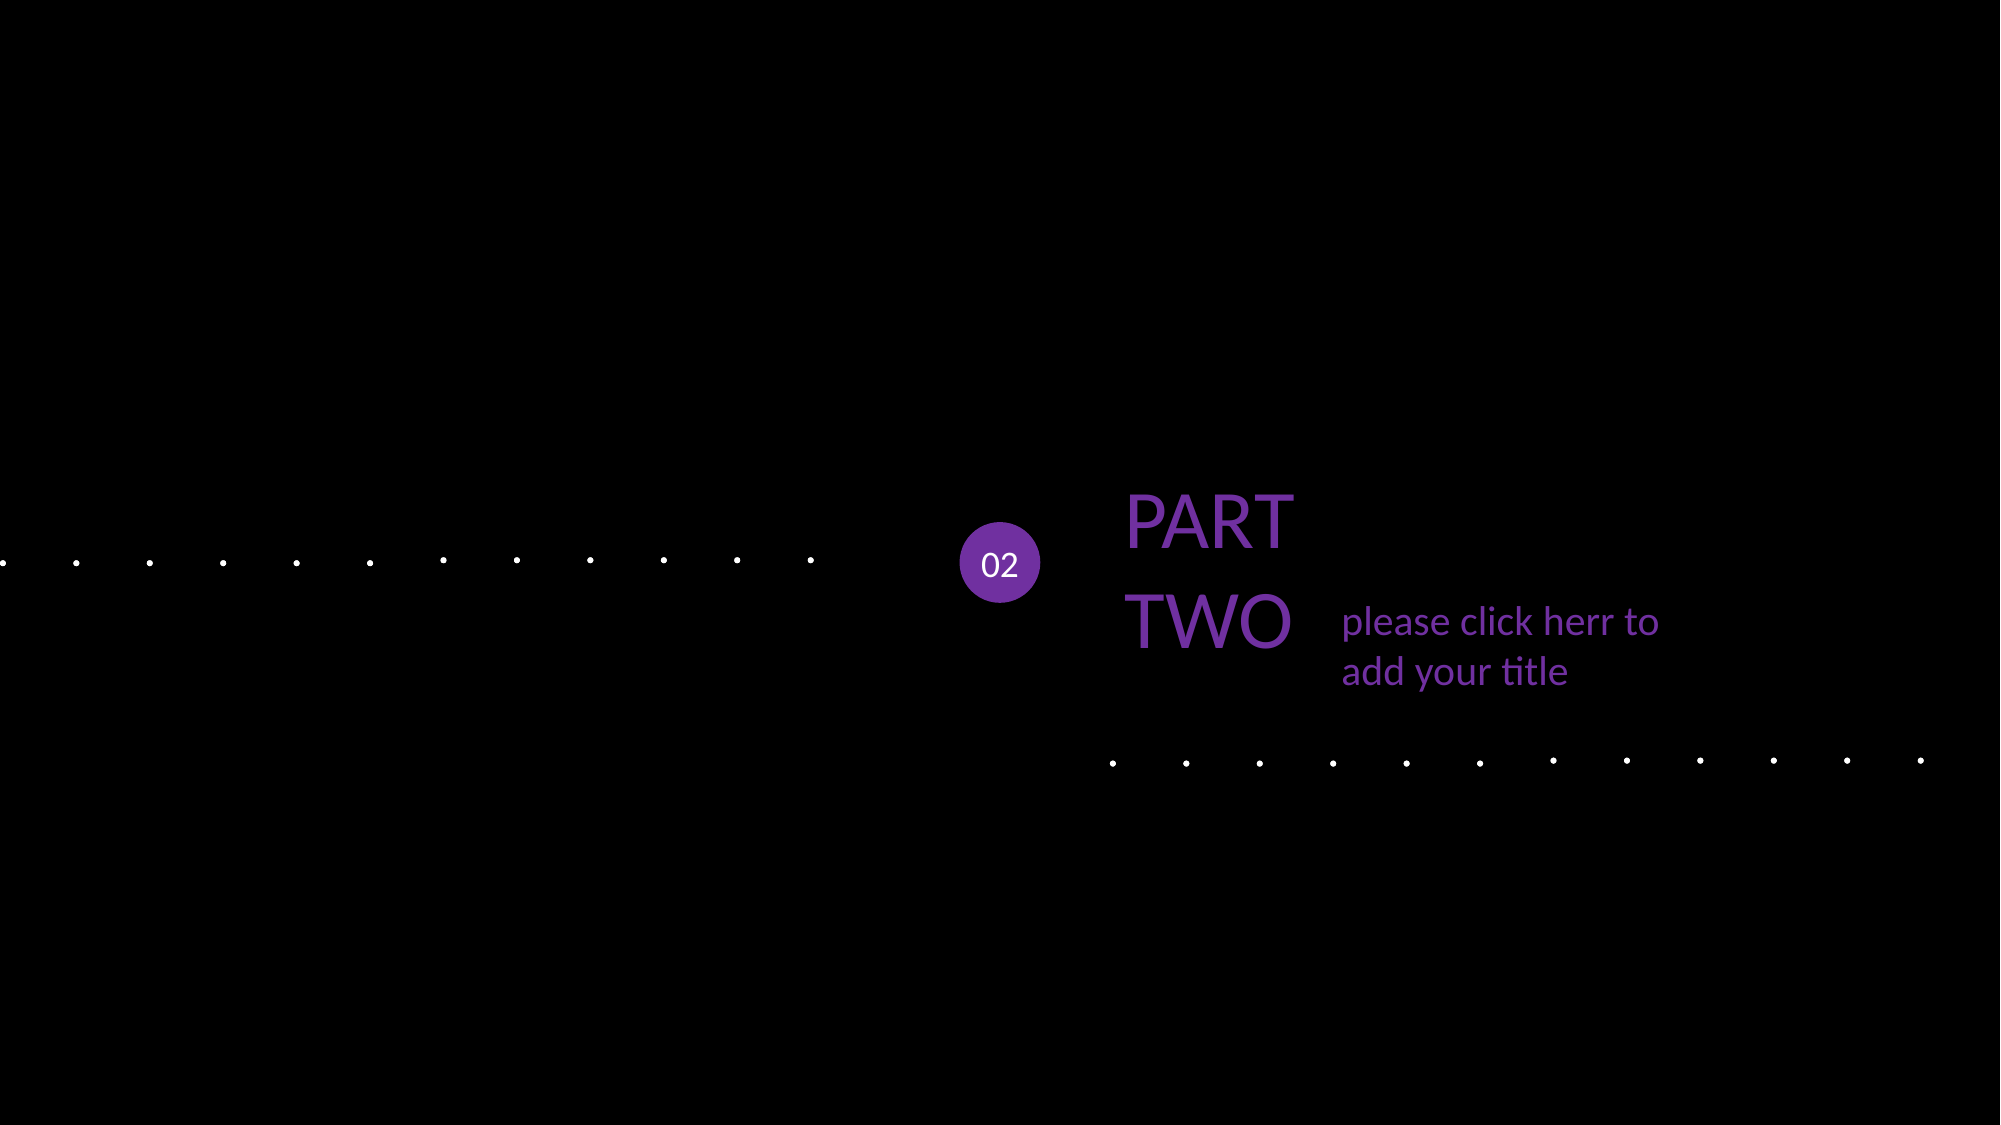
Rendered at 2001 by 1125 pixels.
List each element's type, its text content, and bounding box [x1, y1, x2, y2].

text_box [958, 543, 963, 582]
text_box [0, 557, 814, 567]
text_box 02 [963, 532, 1037, 592]
text_box [1037, 544, 1042, 581]
text_box [970, 592, 1029, 604]
text_box please click herr to add your title [1326, 586, 1701, 701]
text_box [971, 521, 1028, 532]
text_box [1109, 757, 1924, 767]
text_box PART TWO [1110, 457, 1327, 673]
